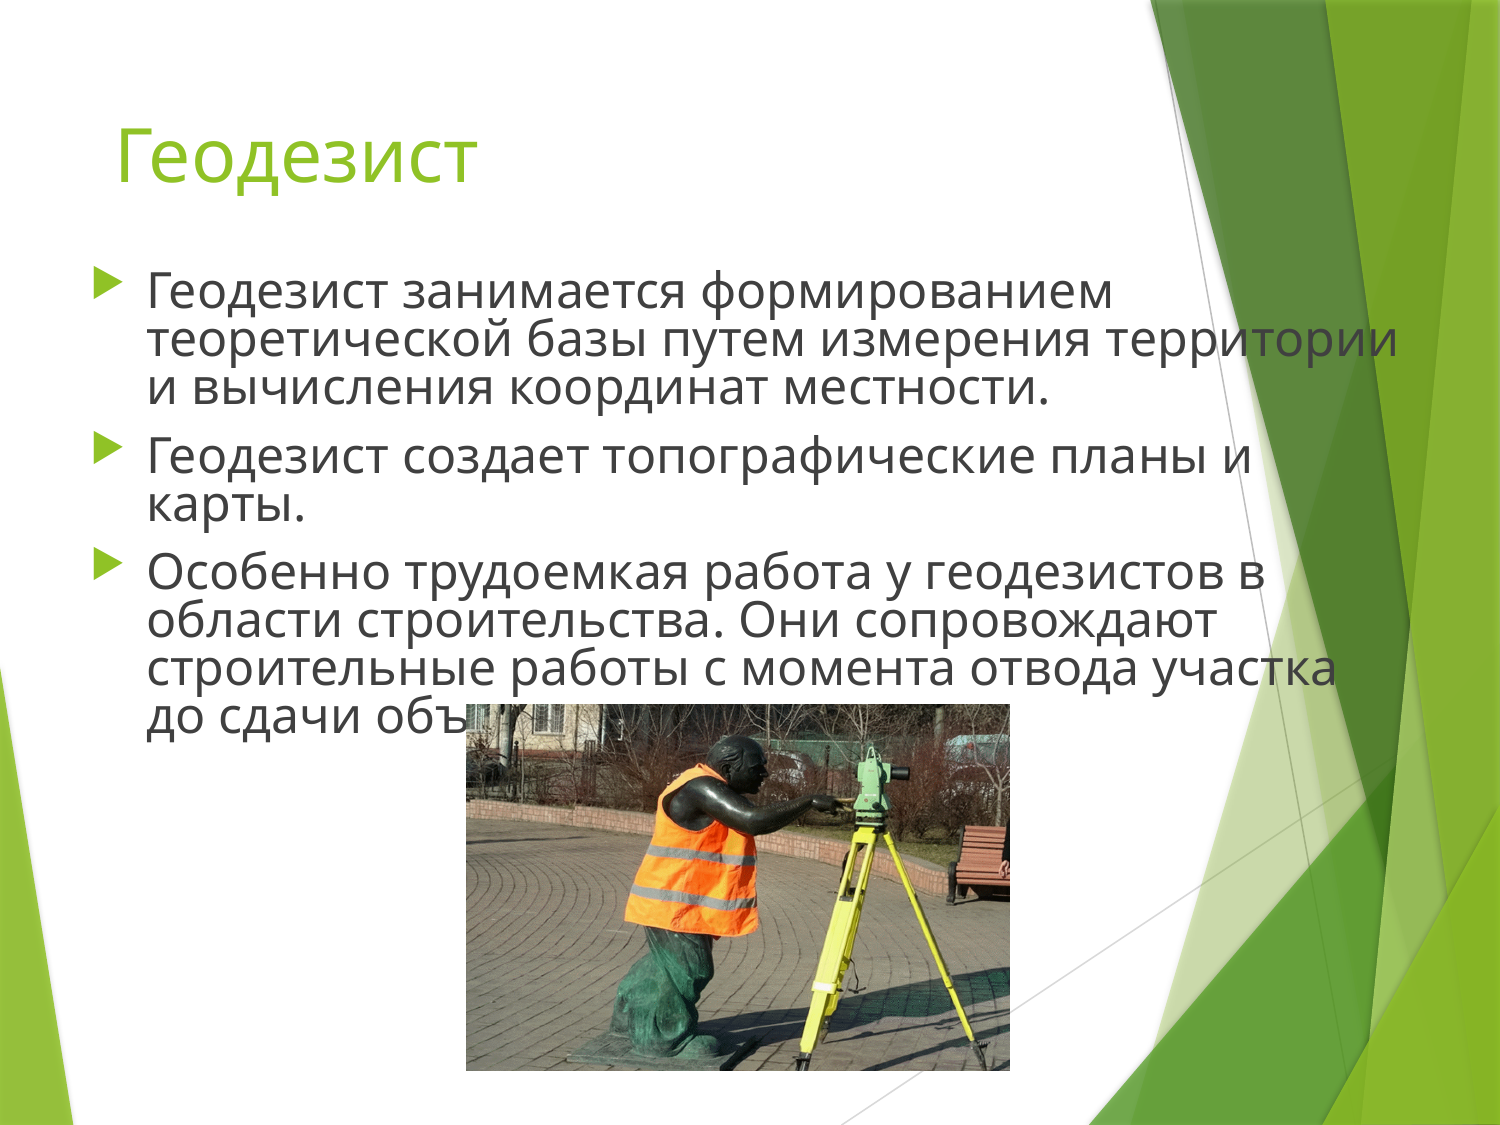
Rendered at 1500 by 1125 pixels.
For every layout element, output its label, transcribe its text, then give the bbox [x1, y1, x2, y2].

picture [465, 703, 1011, 1071]
title Геодезист [99, 99, 1142, 262]
list Геодезист занимается формированием теоретической базы путем измерения территории и вычисления координат местности. Геодезист создает топографические планы и карты. Особенно трудоемкая работа у геодезистов в области строительства. Они сопровождают строительные работы с момента отвода участка до сдачи объекта в эксплуатацию. [75, 262, 1425, 728]
